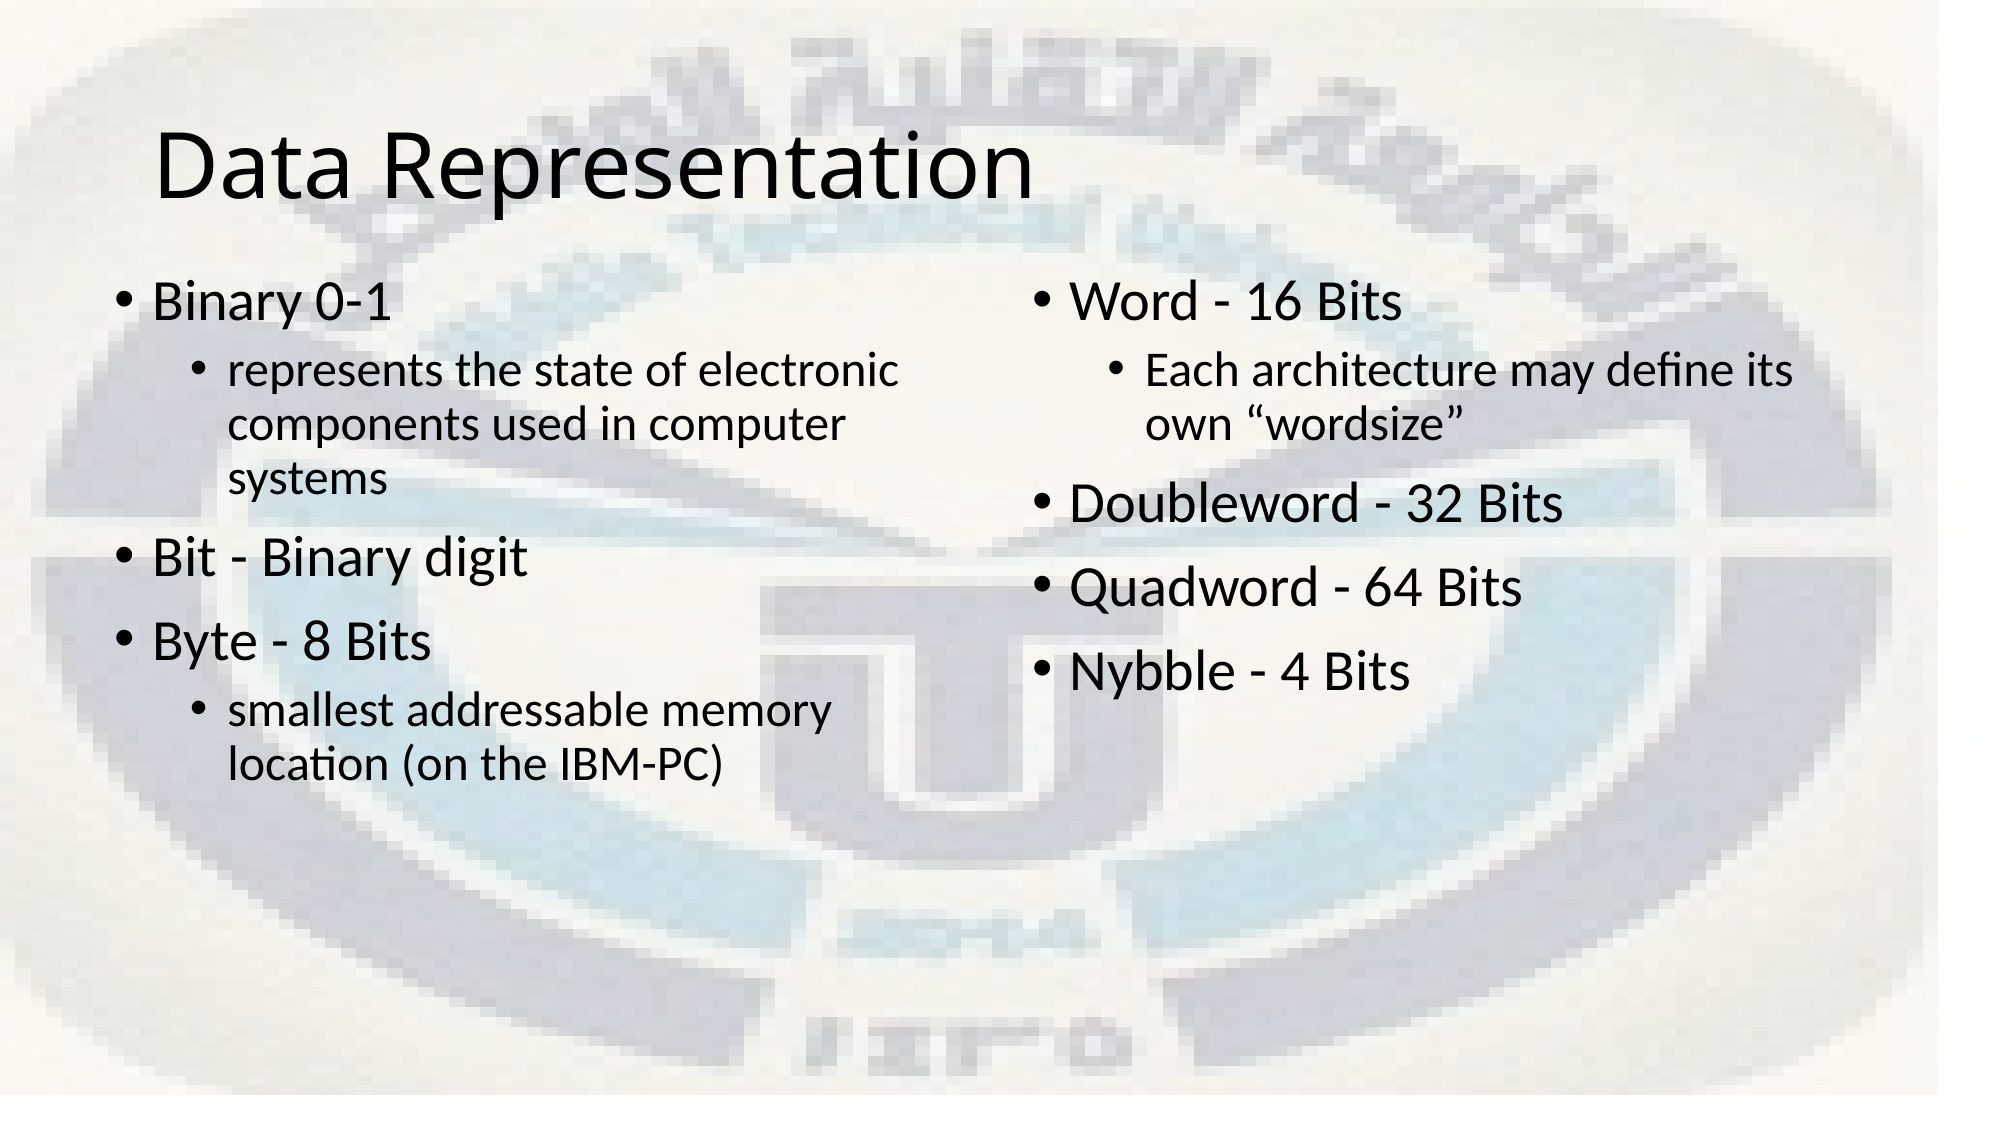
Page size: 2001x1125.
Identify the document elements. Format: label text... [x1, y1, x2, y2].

text_box Label Operator Operand[s] ;Comment INIT: mov ax, bx ; Copy contents of bx into ax Label - INIT: Operator - mov Operands - ax and bx Comment - alphanumeric string between ; and \n Not case sensitive Unlike other assemblers, destination operand is first mov is the mnemonic that the assembler translates into an opcode [0, 0, 2000, 1125]
title Data Representation [137, 59, 1863, 278]
list Binary 0-1 represents the state of electronic components used in computer systems Bit - Binary digit Byte - 8 Bits smallest addressable memory location (on the IBM-PC) [99, 262, 983, 1005]
list Word - 16 Bits Each architecture may define its own “wordsize” Doubleword - 32 Bits Quadword - 64 Bits Nybble - 4 Bits [1017, 262, 1900, 1005]
